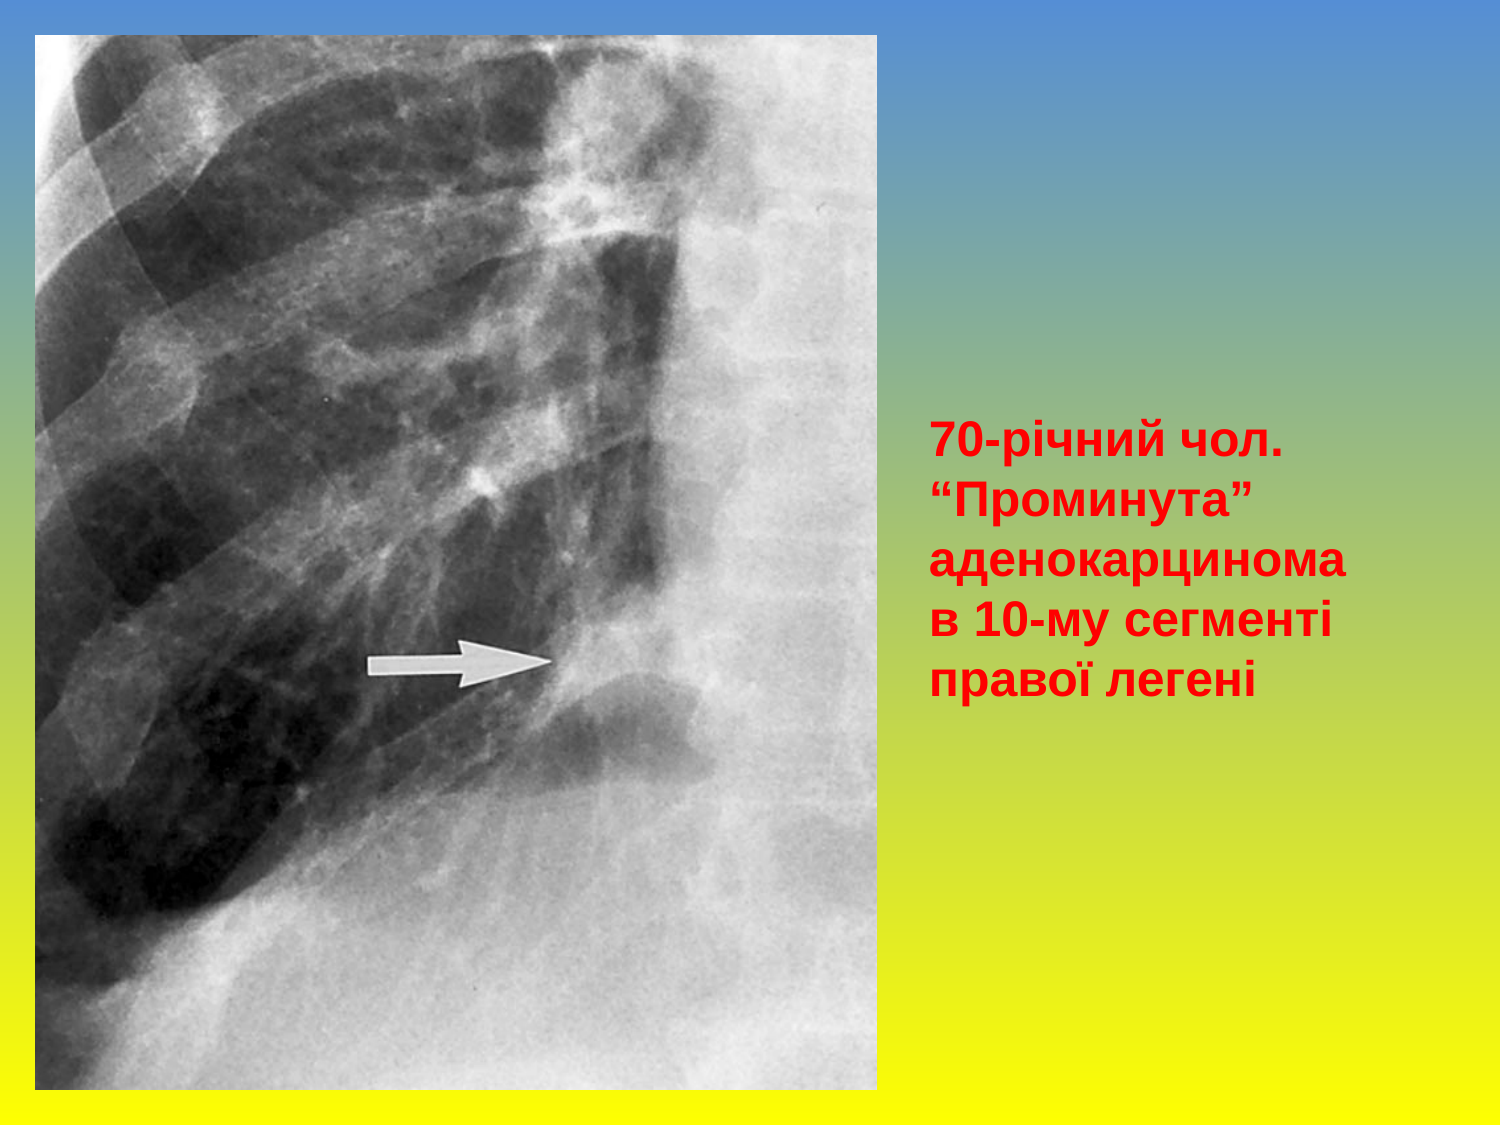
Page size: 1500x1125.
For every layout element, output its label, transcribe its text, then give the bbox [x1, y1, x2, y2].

picture [34, 34, 877, 1091]
title 70-річний чол. “Проминута” аденокарцинома в 10-му сегменті правої легені [914, 117, 1456, 997]
